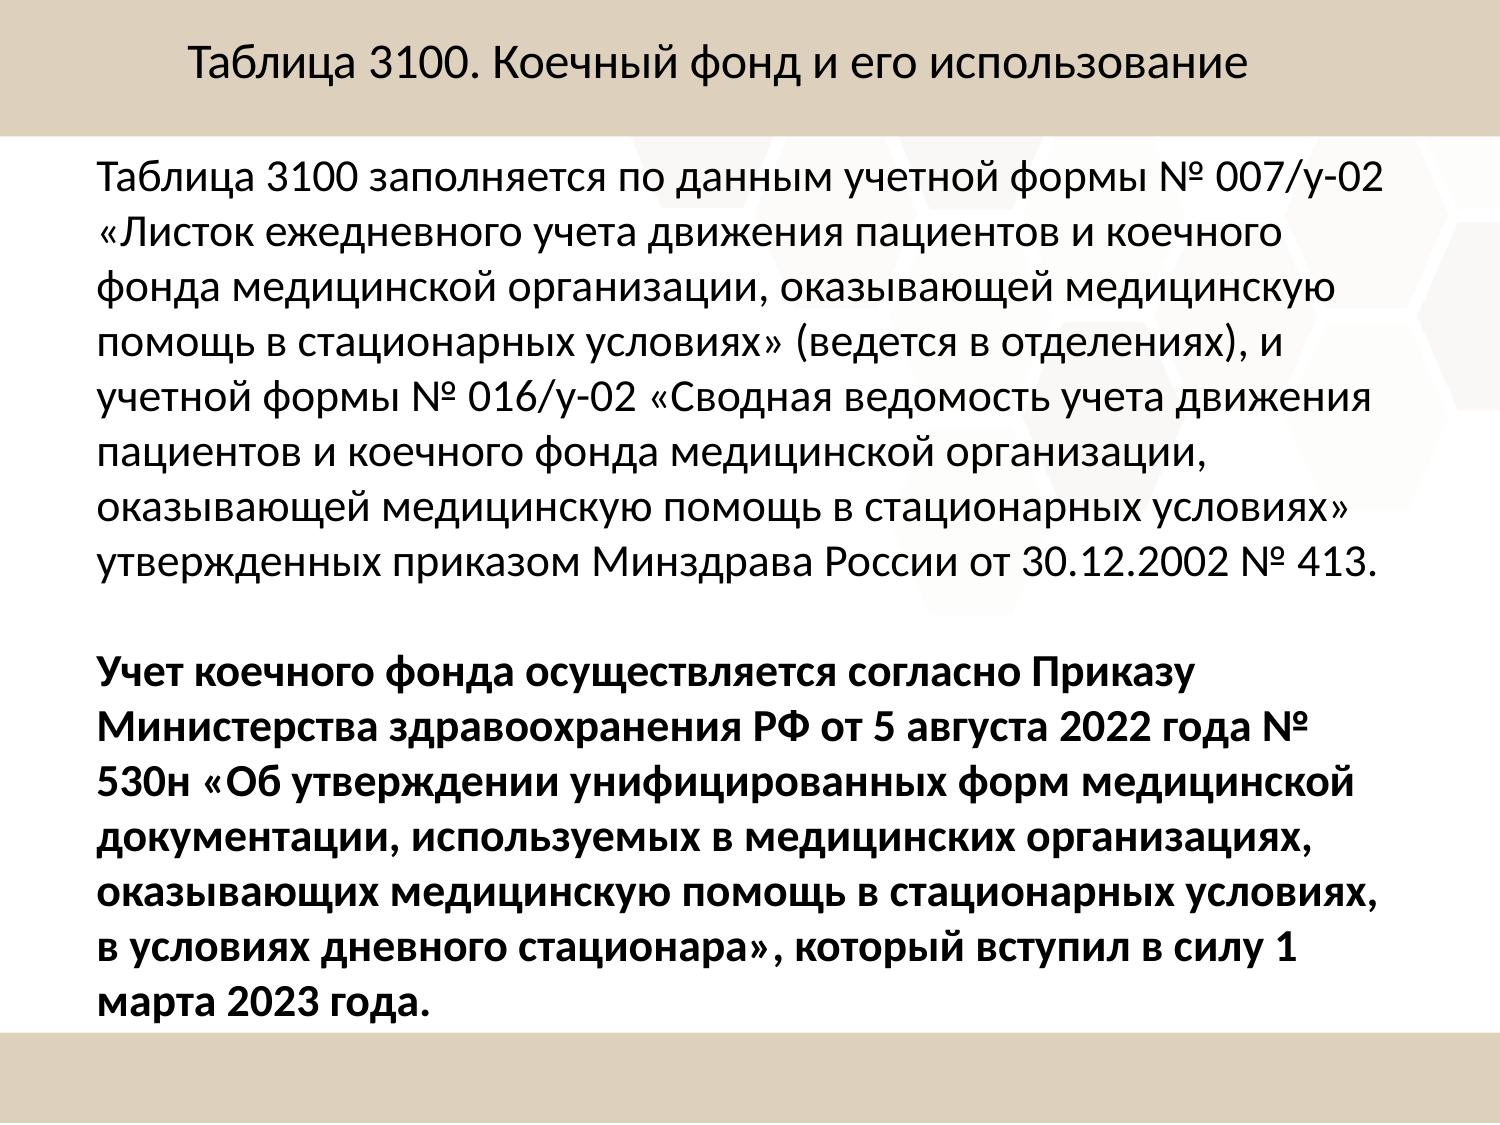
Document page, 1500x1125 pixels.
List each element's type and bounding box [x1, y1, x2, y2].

text_box [0, 0, 1500, 1125]
